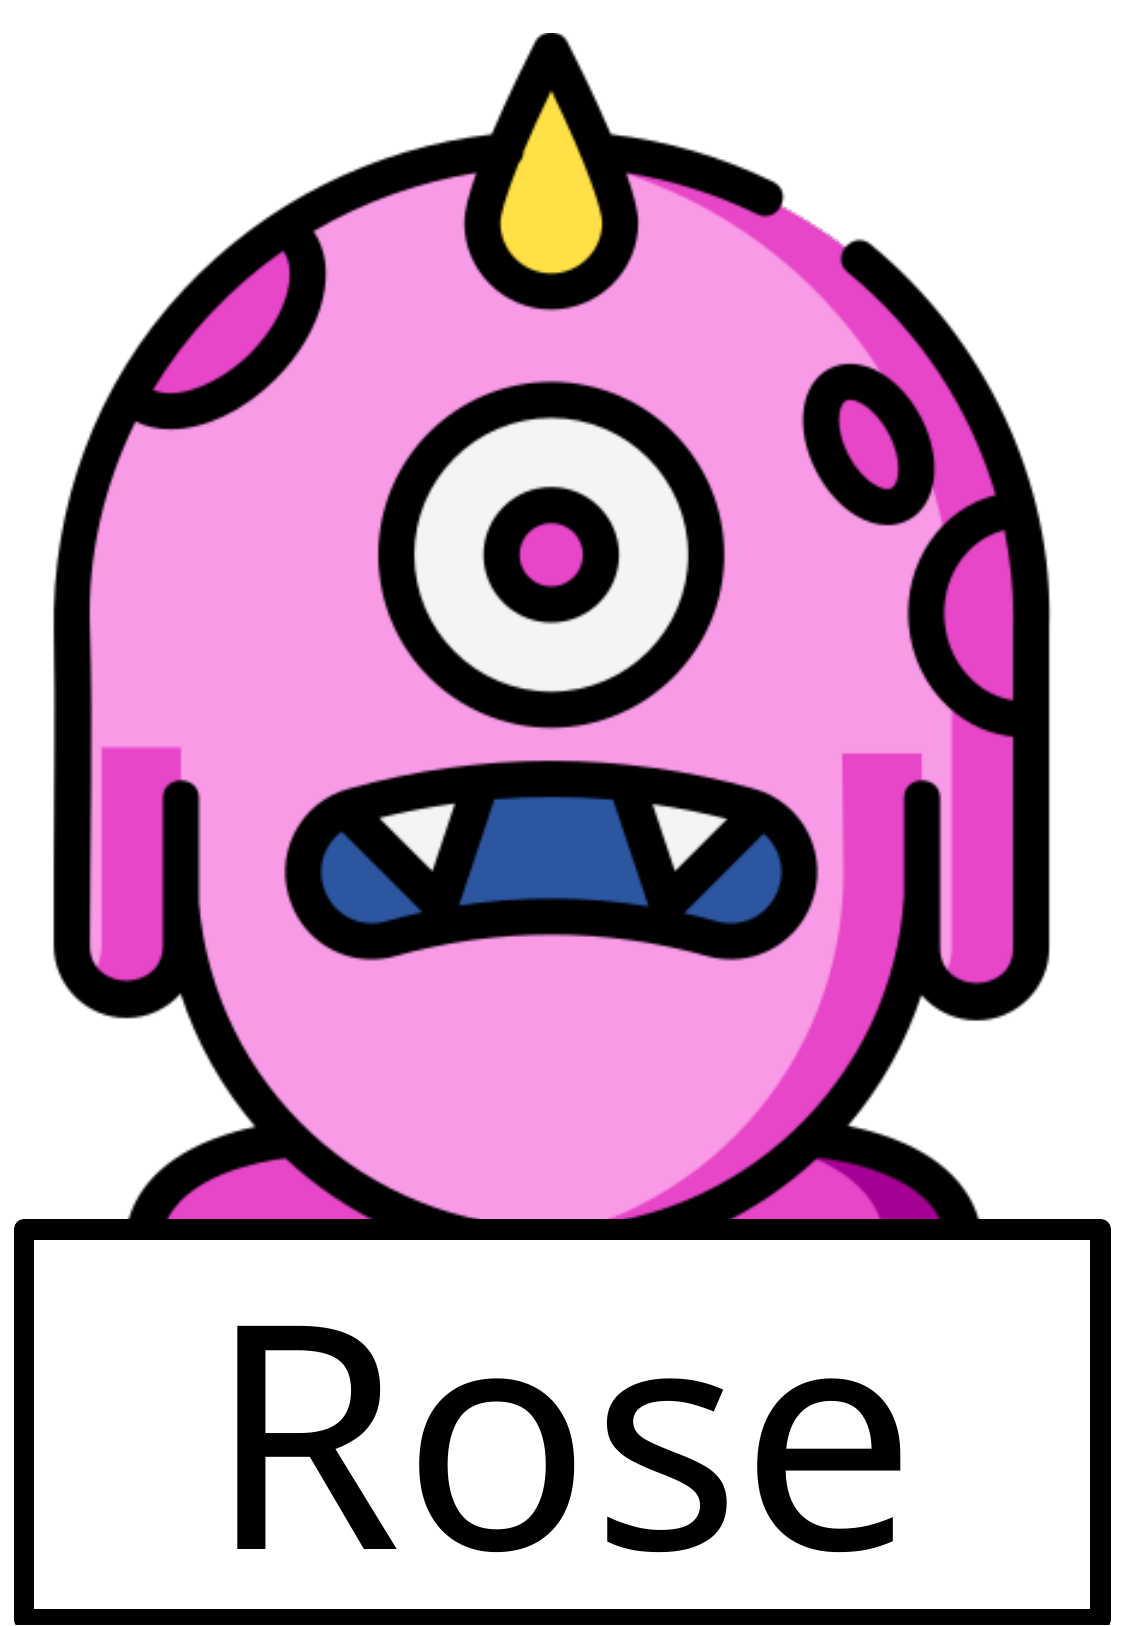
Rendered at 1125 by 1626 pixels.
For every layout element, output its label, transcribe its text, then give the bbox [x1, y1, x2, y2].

text_box Rose [24, 1229, 1101, 1620]
picture [52, 33, 1125, 1264]
